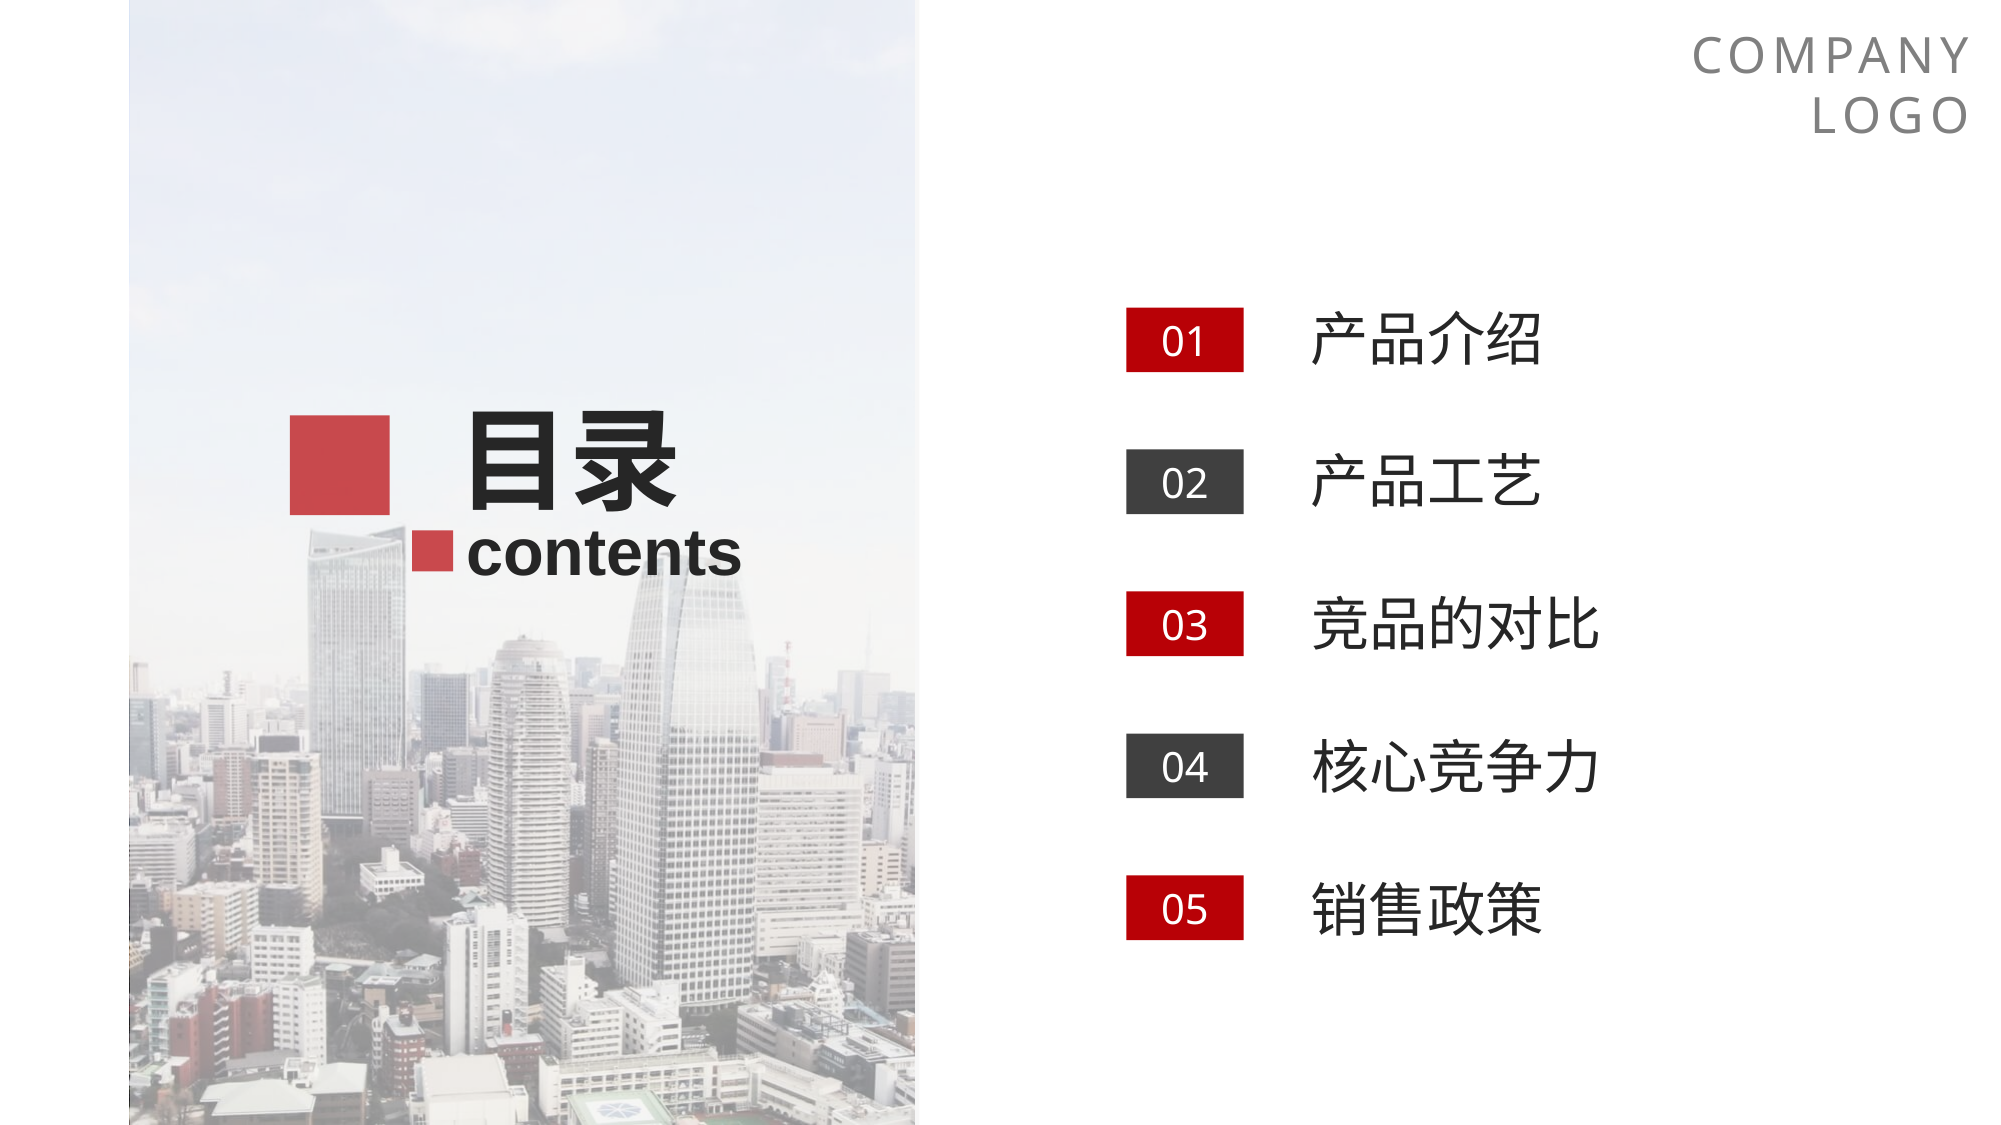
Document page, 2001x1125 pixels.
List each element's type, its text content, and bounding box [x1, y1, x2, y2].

text_box 02 [1126, 449, 1244, 515]
text_box 04 [1126, 733, 1244, 799]
text_box COMPANY LOGO [1619, 15, 1985, 151]
text_box 核心竞争力 [1296, 722, 1618, 808]
picture [129, 0, 915, 1125]
text_box 销售政策 [1295, 865, 1559, 951]
text_box 竞品的对比 [1296, 579, 1618, 665]
text_box 03 [1126, 591, 1244, 657]
text_box 01 [1126, 307, 1244, 373]
text_box [915, 0, 920, 1125]
text_box 产品介绍 [1295, 294, 1559, 380]
text_box 05 [1126, 875, 1244, 941]
text_box 产品工艺 [1295, 437, 1559, 522]
